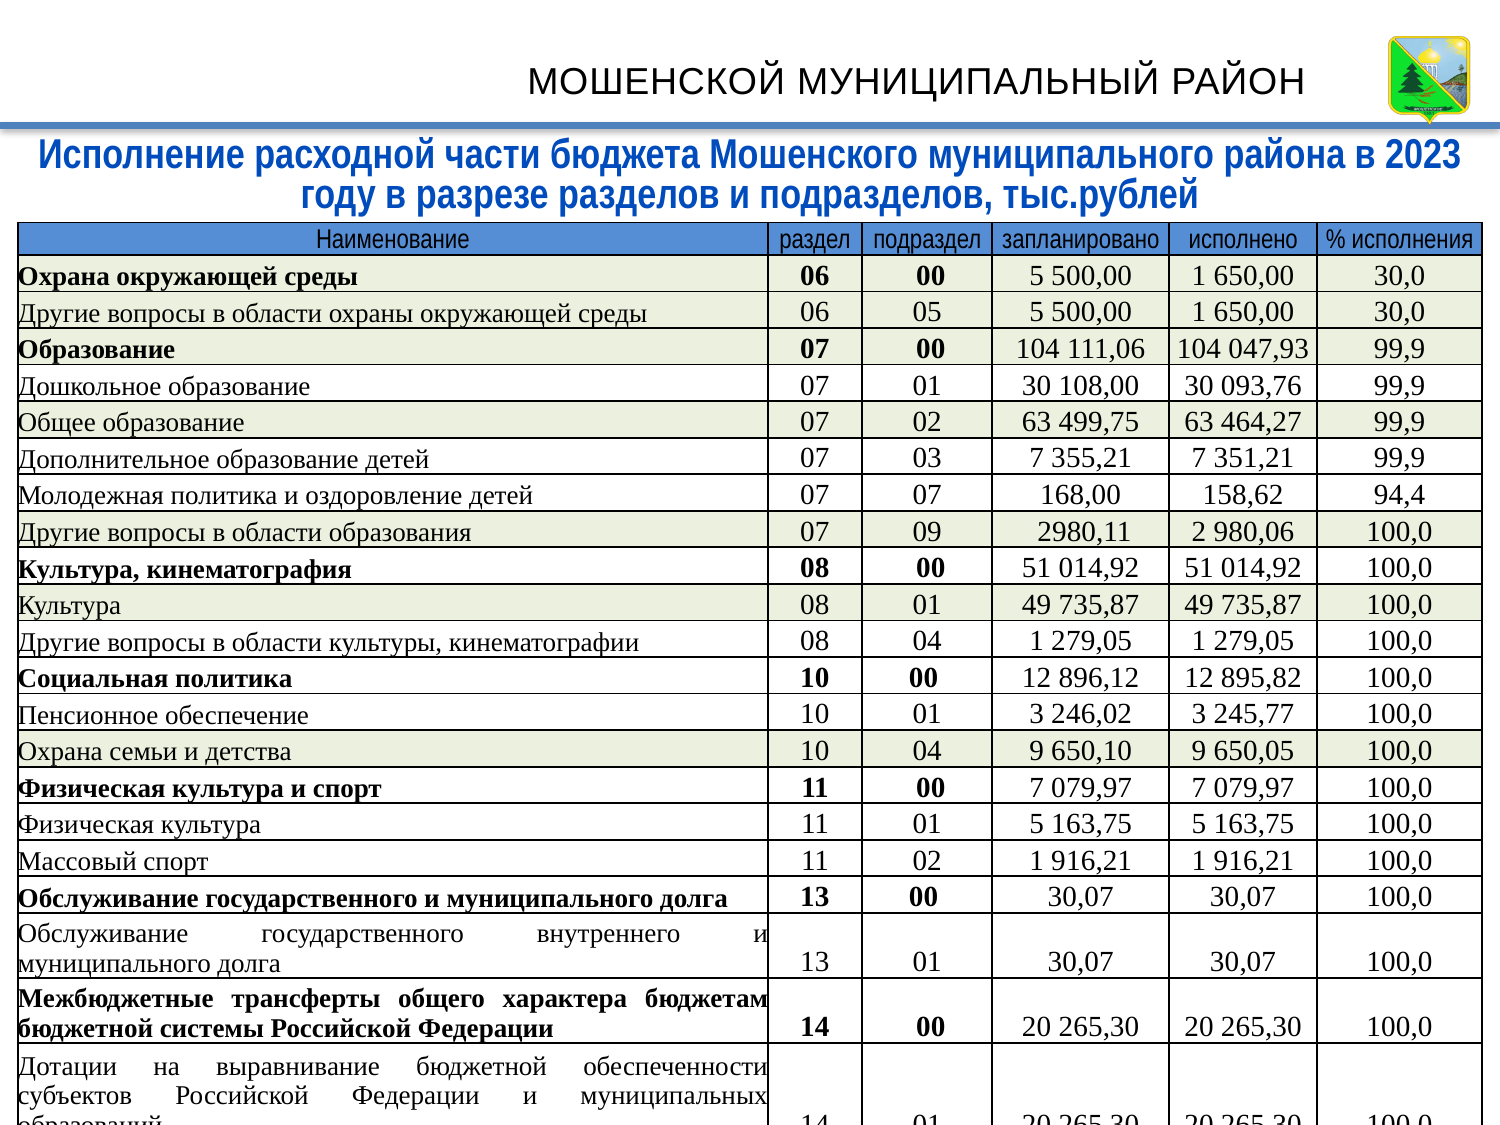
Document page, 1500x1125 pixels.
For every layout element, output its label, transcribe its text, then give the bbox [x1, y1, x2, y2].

table_header исполнено [1170, 223, 1316, 254]
table_cell 30,07 [1170, 877, 1316, 912]
table_cell 51 014,92 [1170, 548, 1316, 583]
table_cell 04 [863, 731, 991, 766]
table_cell 06 [769, 292, 861, 327]
table_header % исполнения [1318, 223, 1481, 254]
table_cell 3 246,02 [993, 694, 1168, 729]
table_cell 02 [863, 402, 991, 437]
table_cell 9 650,05 [1170, 731, 1316, 766]
table_cell 14 [769, 979, 861, 1042]
table_header Наименование [19, 223, 767, 254]
table_cell Пенсионное обеспечение [19, 694, 767, 729]
table_cell 100,0 [1318, 658, 1481, 693]
table_cell 30,0 [1318, 256, 1481, 291]
table_cell 99,9 [1318, 439, 1481, 473]
table_header раздел [769, 223, 861, 254]
table_cell Обслуживание государственного внутреннего и муниципального долга [19, 914, 767, 977]
table_cell Общее образование [19, 402, 767, 437]
table_cell 20 265,30 [1170, 979, 1316, 1042]
table_cell 7 079,97 [1170, 768, 1316, 802]
table_cell 12 896,12 [993, 658, 1168, 693]
table_cell 100,0 [1318, 1044, 1481, 1125]
table_cell Массовый спорт [19, 841, 767, 875]
table_cell 100,0 [1318, 512, 1481, 546]
table_cell 1 650,00 [1170, 292, 1316, 327]
table_cell 30 093,76 [1170, 365, 1316, 400]
table_cell 01 [863, 1044, 991, 1125]
text_box МОШЕНСКОЙ МУНИЦИПАЛЬНЫЙ РАЙОН [512, 49, 1363, 110]
table_cell 1 279,05 [1170, 621, 1316, 656]
table_cell 99,9 [1318, 402, 1481, 437]
table_cell 10 [769, 731, 861, 766]
table_cell 12 895,82 [1170, 658, 1316, 693]
table_cell 00 [863, 329, 991, 364]
table_cell 06 [769, 256, 861, 291]
table_cell Культура, кинематография [19, 548, 767, 583]
table_cell 168,00 [993, 475, 1168, 510]
table_cell 100,0 [1318, 694, 1481, 729]
table_cell 30,0 [1318, 292, 1481, 327]
table_cell 05 [863, 292, 991, 327]
table_cell 04 [863, 621, 991, 656]
table_cell 100,0 [1318, 731, 1481, 766]
table_cell 02 [863, 841, 991, 875]
table_header запланировано [993, 223, 1168, 254]
table_cell 00 [863, 979, 991, 1042]
table_cell 00 [863, 658, 991, 693]
table_cell 01 [863, 804, 991, 839]
table_cell 100,0 [1318, 841, 1481, 875]
table_cell 1 279,05 [993, 621, 1168, 656]
table_cell 07 [769, 329, 861, 364]
table_cell Молодежная политика и оздоровление детей [19, 475, 767, 510]
table_cell 63 499,75 [993, 402, 1168, 437]
table_cell 94,4 [1318, 475, 1481, 510]
table_cell 07 [863, 475, 991, 510]
table_cell 00 [863, 768, 991, 802]
table_cell 100,0 [1318, 768, 1481, 802]
table_cell 01 [863, 694, 991, 729]
table_cell 5 163,75 [1170, 804, 1316, 839]
table_cell 104 111,06 [993, 329, 1168, 364]
table_cell Культура [19, 585, 767, 620]
table_cell 20 265,30 [993, 1044, 1168, 1125]
table_cell 14 [769, 1044, 861, 1125]
table_cell 07 [769, 402, 861, 437]
table_cell 07 [769, 512, 861, 546]
table_cell 51 014,92 [993, 548, 1168, 583]
table_cell Охрана семьи и детства [19, 731, 767, 766]
picture [1387, 34, 1471, 126]
table_cell 1 916,21 [993, 841, 1168, 875]
table_cell Межбюджетные трансферты общего характера бюджетам бюджетной системы Российской Федерации [19, 979, 767, 1042]
table_cell 100,0 [1318, 585, 1481, 620]
table_cell Физическая культура и спорт [19, 768, 767, 802]
table_cell 08 [769, 585, 861, 620]
table_cell 3 245,77 [1170, 694, 1316, 729]
table_cell 08 [769, 621, 861, 656]
table_cell 01 [863, 585, 991, 620]
table_cell 30,07 [993, 877, 1168, 912]
table_cell 2980,11 [993, 512, 1168, 546]
table_cell 1 916,21 [1170, 841, 1316, 875]
table_cell 20 265,30 [993, 979, 1168, 1042]
table_cell 9 650,10 [993, 731, 1168, 766]
table_cell 100,0 [1318, 804, 1481, 839]
table_cell Социальная политика [19, 658, 767, 693]
table_cell 09 [863, 512, 991, 546]
table_cell 03 [863, 439, 991, 473]
table_cell 100,0 [1318, 914, 1481, 977]
table_cell 20 265,30 [1170, 1044, 1316, 1125]
table_cell 00 [863, 256, 991, 291]
table_cell 01 [863, 365, 991, 400]
table_cell 158,62 [1170, 475, 1316, 510]
table_cell 00 [863, 548, 991, 583]
table_cell Дошкольное образование [19, 365, 767, 400]
table_cell 10 [769, 658, 861, 693]
table_cell 30,07 [1170, 914, 1316, 977]
table_cell 30,07 [993, 914, 1168, 977]
table_cell Обслуживание государственного и муниципального долга [19, 877, 767, 912]
table_cell 10 [769, 694, 861, 729]
table_cell 00 [863, 877, 991, 912]
table_cell 5 163,75 [993, 804, 1168, 839]
text_box Исполнение расходной части бюджета Мошенского муниципального района в 2023 году в разрезе разделов и подразделов, тыс.рублей [0, 136, 1500, 224]
table_cell 07 [769, 365, 861, 400]
table_cell 11 [769, 804, 861, 839]
table_cell 63 464,27 [1170, 402, 1316, 437]
table_cell 01 [863, 914, 991, 977]
table_cell 13 [769, 877, 861, 912]
table_cell 30 108,00 [993, 365, 1168, 400]
table_cell 49 735,87 [993, 585, 1168, 620]
table_cell 99,9 [1318, 365, 1481, 400]
table_cell 100,0 [1318, 877, 1481, 912]
table_header подраздел [863, 223, 991, 254]
table_cell 100,0 [1318, 621, 1481, 656]
table_cell Другие вопросы в области культуры, кинематографии [19, 621, 767, 656]
table_cell 104 047,93 [1170, 329, 1316, 364]
table_cell 07 [769, 439, 861, 473]
table_cell 11 [769, 768, 861, 802]
table_cell Другие вопросы в области охраны окружающей среды [19, 292, 767, 327]
table_cell Физическая культура [19, 804, 767, 839]
table_cell 11 [769, 841, 861, 875]
table_cell Образование [19, 329, 767, 364]
table_cell 7 351,21 [1170, 439, 1316, 473]
table_cell Дополнительное образование детей [19, 439, 767, 473]
table_cell 2 980,06 [1170, 512, 1316, 546]
table_cell 100,0 [1318, 979, 1481, 1042]
table_cell 13 [769, 914, 861, 977]
table_cell 07 [769, 475, 861, 510]
table_cell 100,0 [1318, 548, 1481, 583]
table_cell 5 500,00 [993, 256, 1168, 291]
table_cell 7 355,21 [993, 439, 1168, 473]
table_cell 99,9 [1318, 329, 1481, 364]
table_cell Другие вопросы в области образования [19, 512, 767, 546]
table_cell 7 079,97 [993, 768, 1168, 802]
table_cell 08 [769, 548, 861, 583]
table_cell 1 650,00 [1170, 256, 1316, 291]
table_cell Охрана окружающей среды [19, 256, 767, 291]
table_cell 49 735,87 [1170, 585, 1316, 620]
table_cell 5 500,00 [993, 292, 1168, 327]
table_cell Дотации на выравнивание бюджетной обеспеченности субъектов Российской Федерации и муниципальных образований [19, 1044, 767, 1125]
